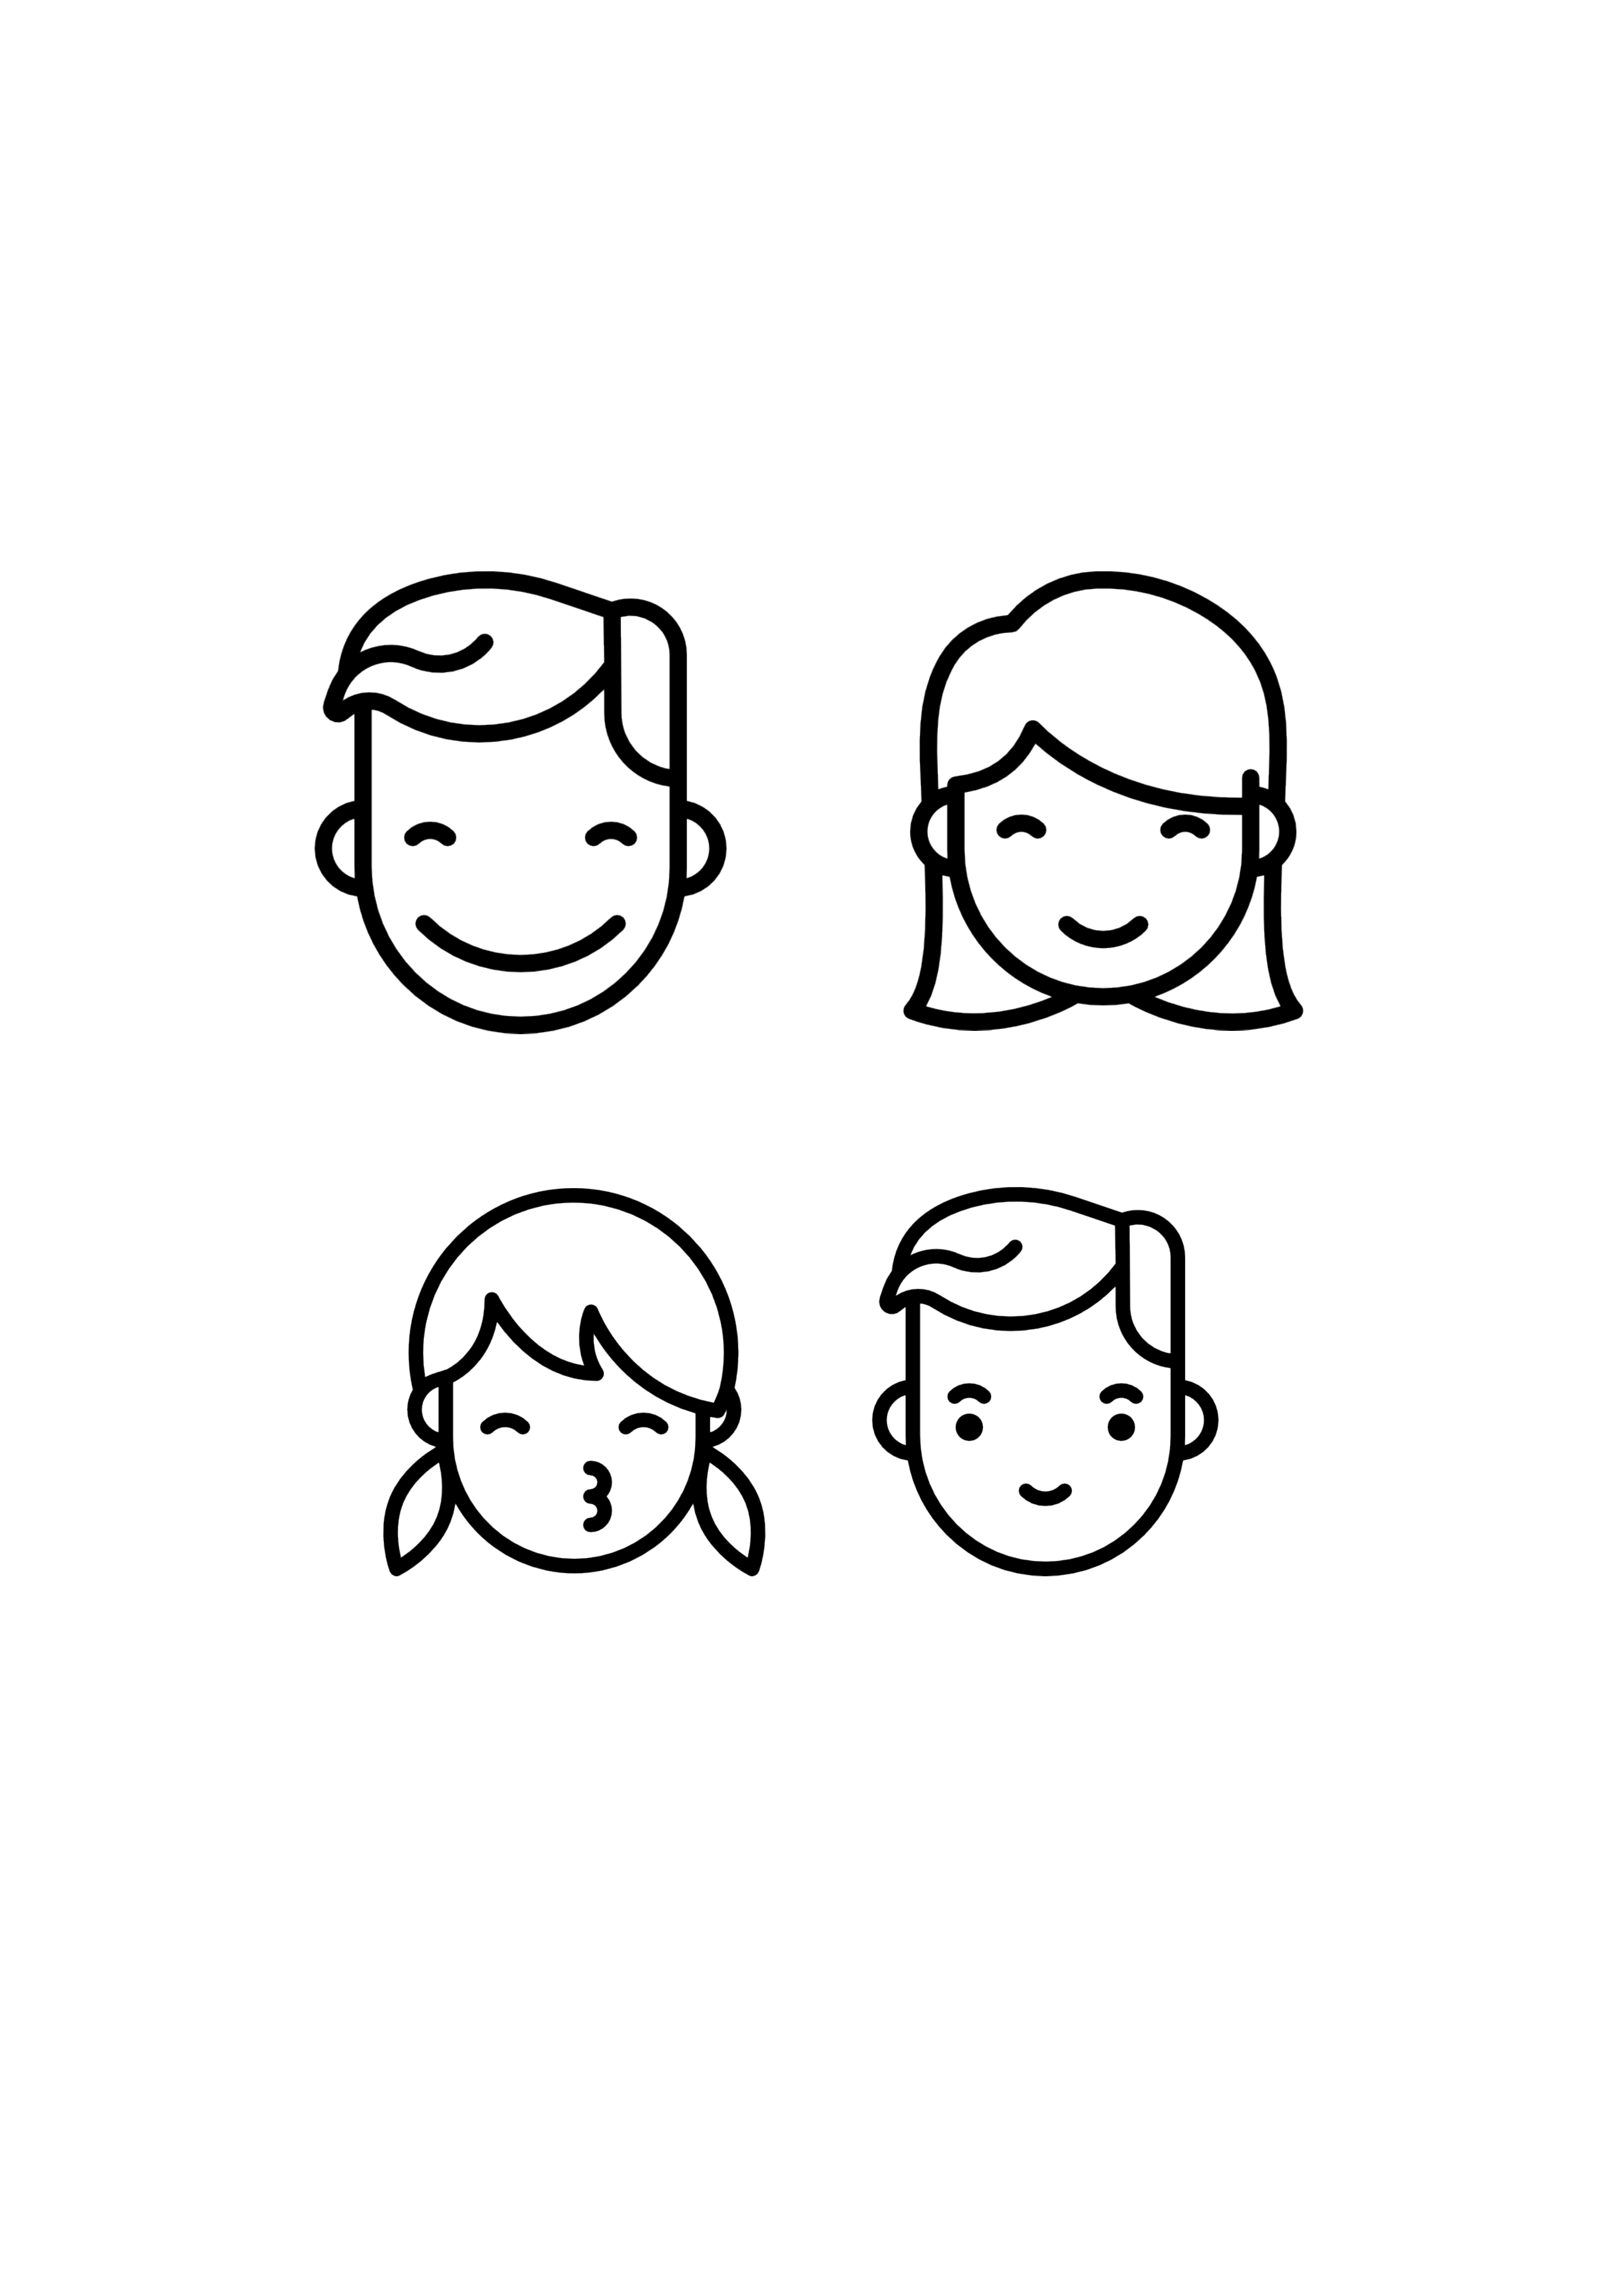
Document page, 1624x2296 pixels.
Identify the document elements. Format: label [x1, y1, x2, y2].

picture [289, 571, 752, 1034]
picture [851, 1187, 1240, 1576]
picture [873, 571, 1334, 1031]
picture [380, 1188, 769, 1576]
